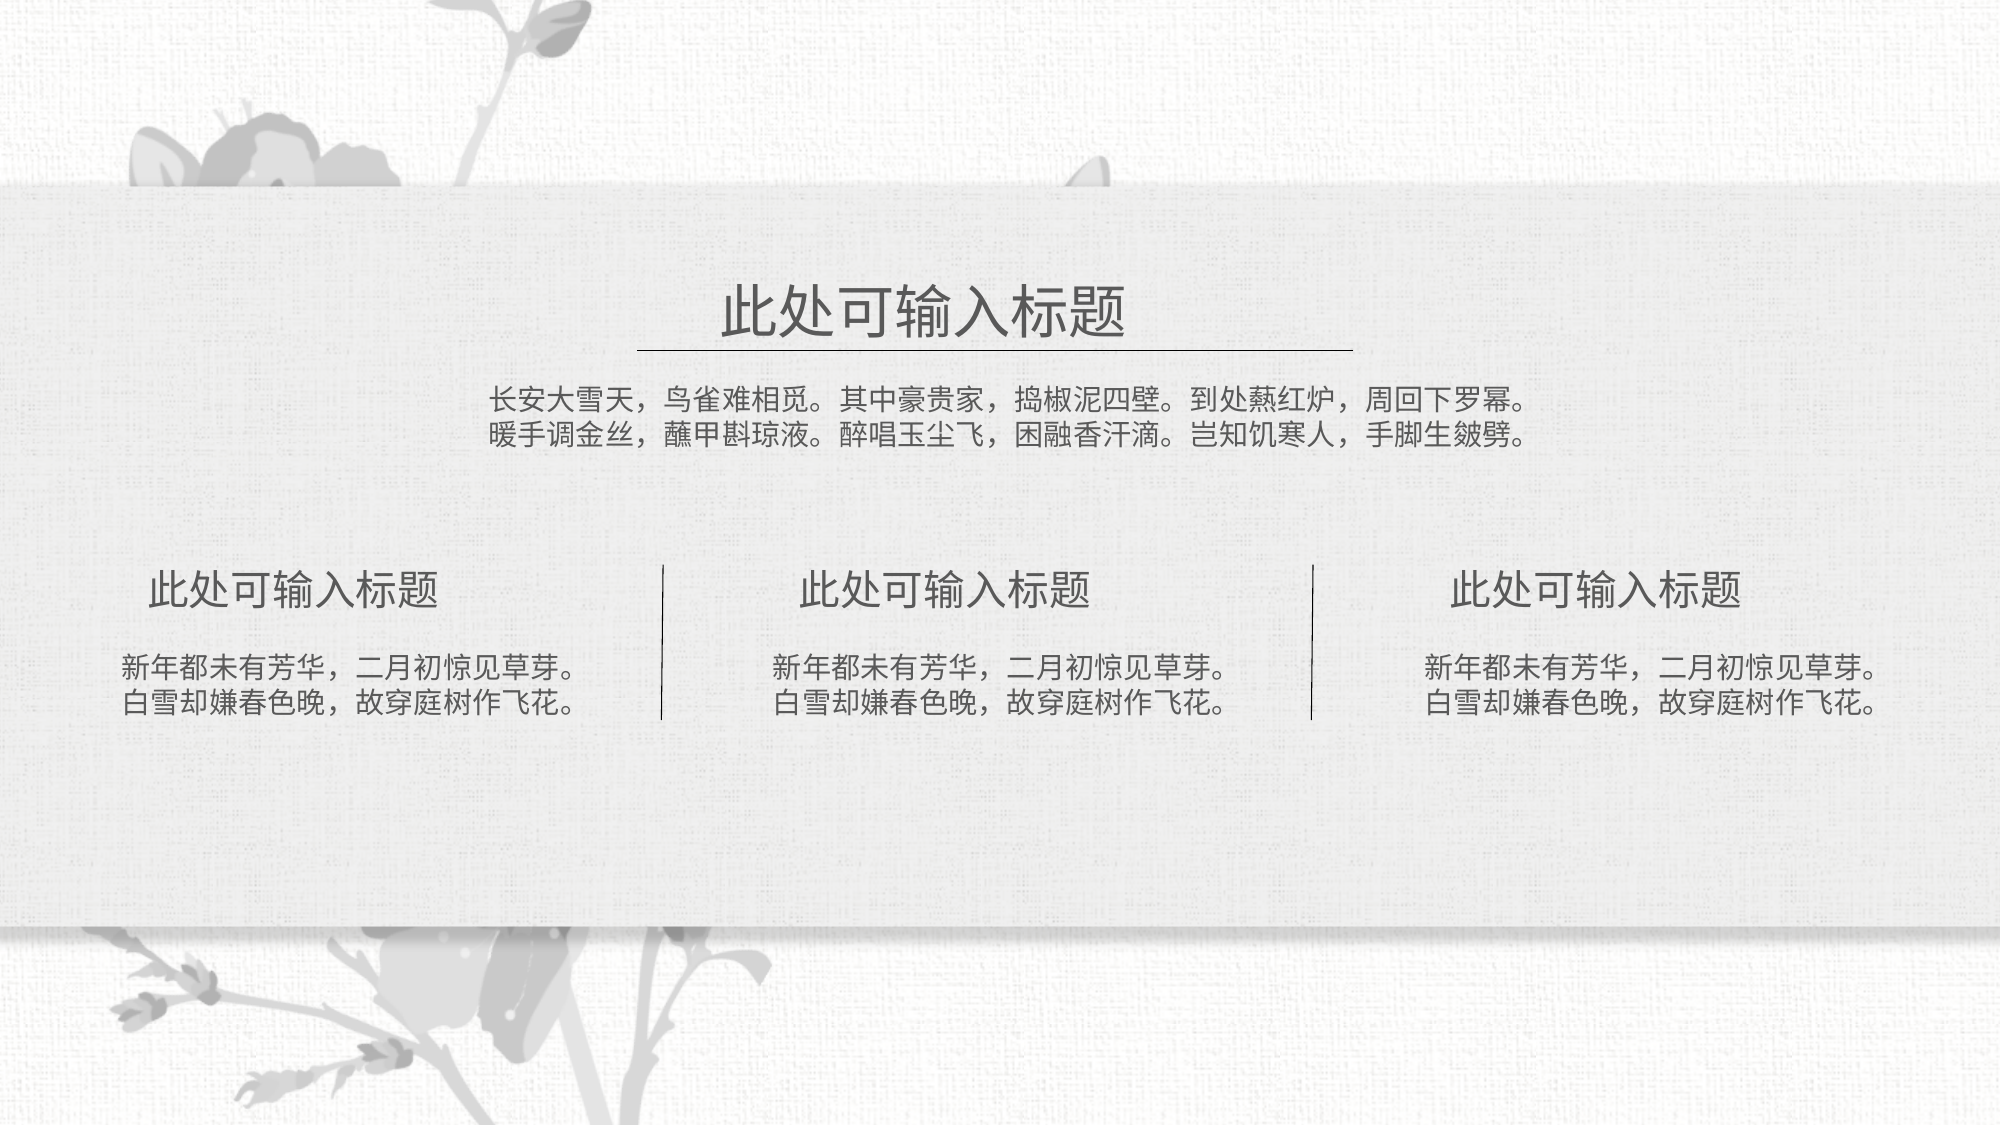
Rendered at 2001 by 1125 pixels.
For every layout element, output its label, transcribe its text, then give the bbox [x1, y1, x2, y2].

text_box 新年都未有芳华，二月初惊见草芽。 白雪却嫌春色晚，故穿庭树作飞花。 [1409, 642, 1908, 727]
text_box 此处可输入标题 [1435, 556, 1835, 622]
text_box 长安大雪天，鸟雀难相觅。其中豪贵家，捣椒泥四壁。到处爇红炉，周回下罗幂。 暖手调金丝，蘸甲斟琼液。醉唱玉尘飞，困融香汗滴。岂知饥寒人，手脚生皴劈。 [1364, 374, 1578, 459]
picture [0, 0, 624, 1125]
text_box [624, 0, 1364, 1125]
